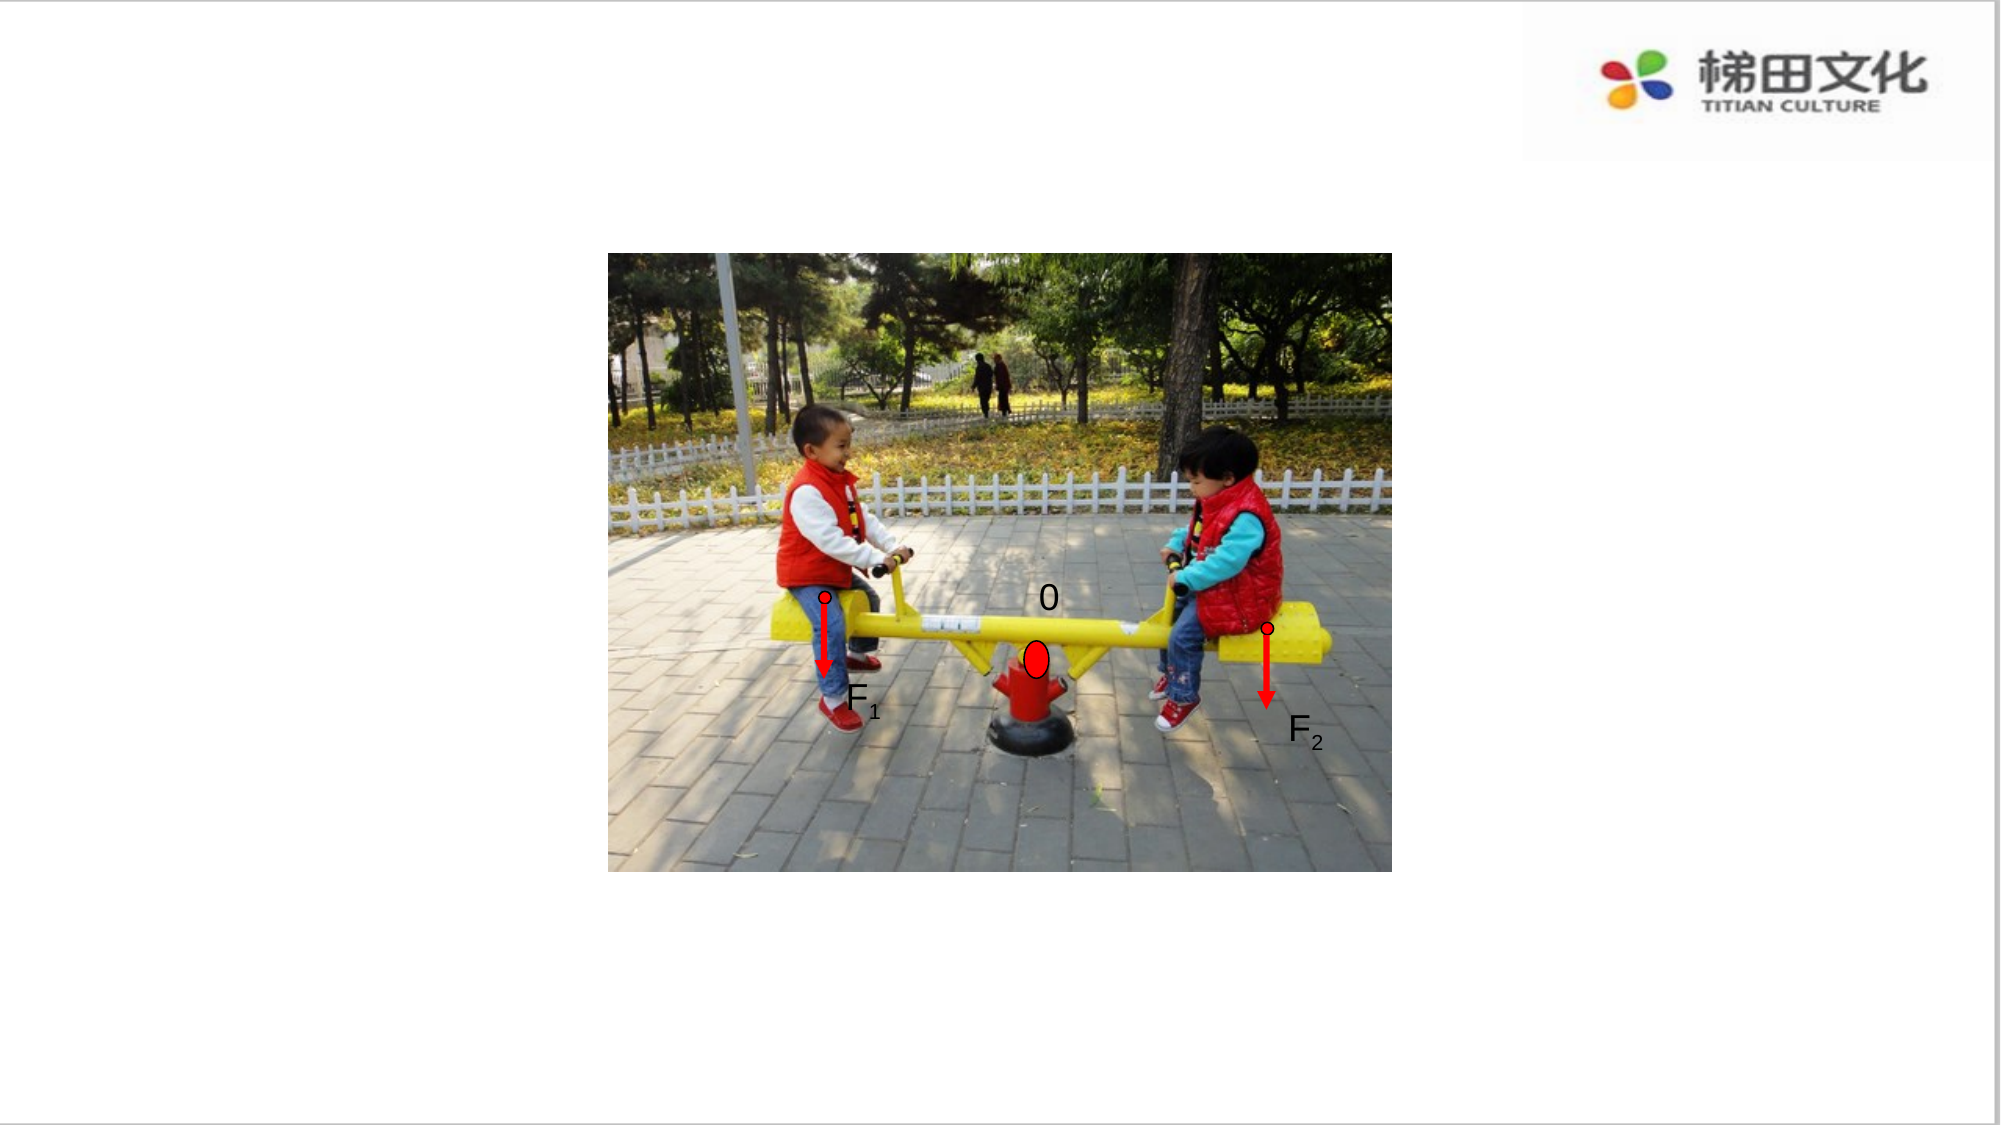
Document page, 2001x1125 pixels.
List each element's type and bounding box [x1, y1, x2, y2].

text_box [1260, 622, 1349, 773]
text_box [818, 591, 907, 742]
text_box [1023, 565, 1062, 679]
picture [0, 0, 2001, 1125]
